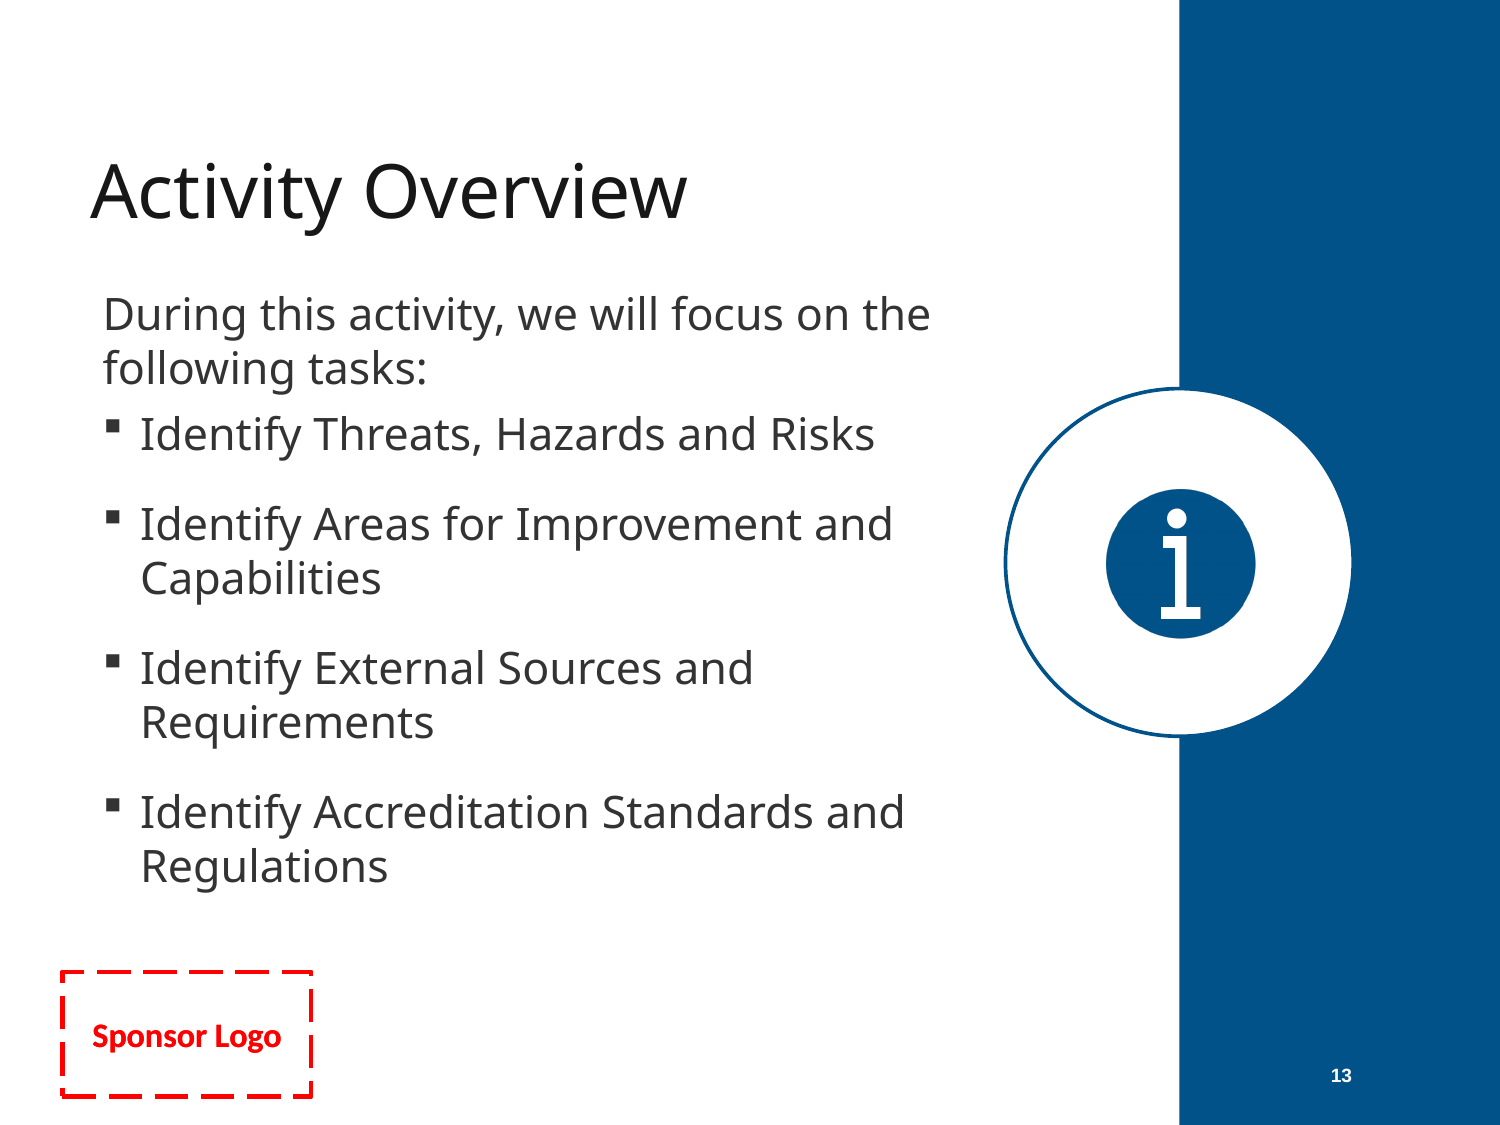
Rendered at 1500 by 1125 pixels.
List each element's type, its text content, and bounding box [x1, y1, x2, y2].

slide_number 13 [1242, 1052, 1368, 1098]
list During this activity, we will focus on the following tasks: Identify Threats, Hazards and Risks Identify Areas for Improvement and Capabilities Identify External Sources and Requirements Identify Accreditation Standards and Regulations [87, 277, 1033, 900]
picture [1086, 469, 1275, 658]
title Activity Overview [75, 112, 1177, 276]
text_box [1177, 0, 1500, 1125]
text_box [1003, 386, 1356, 739]
